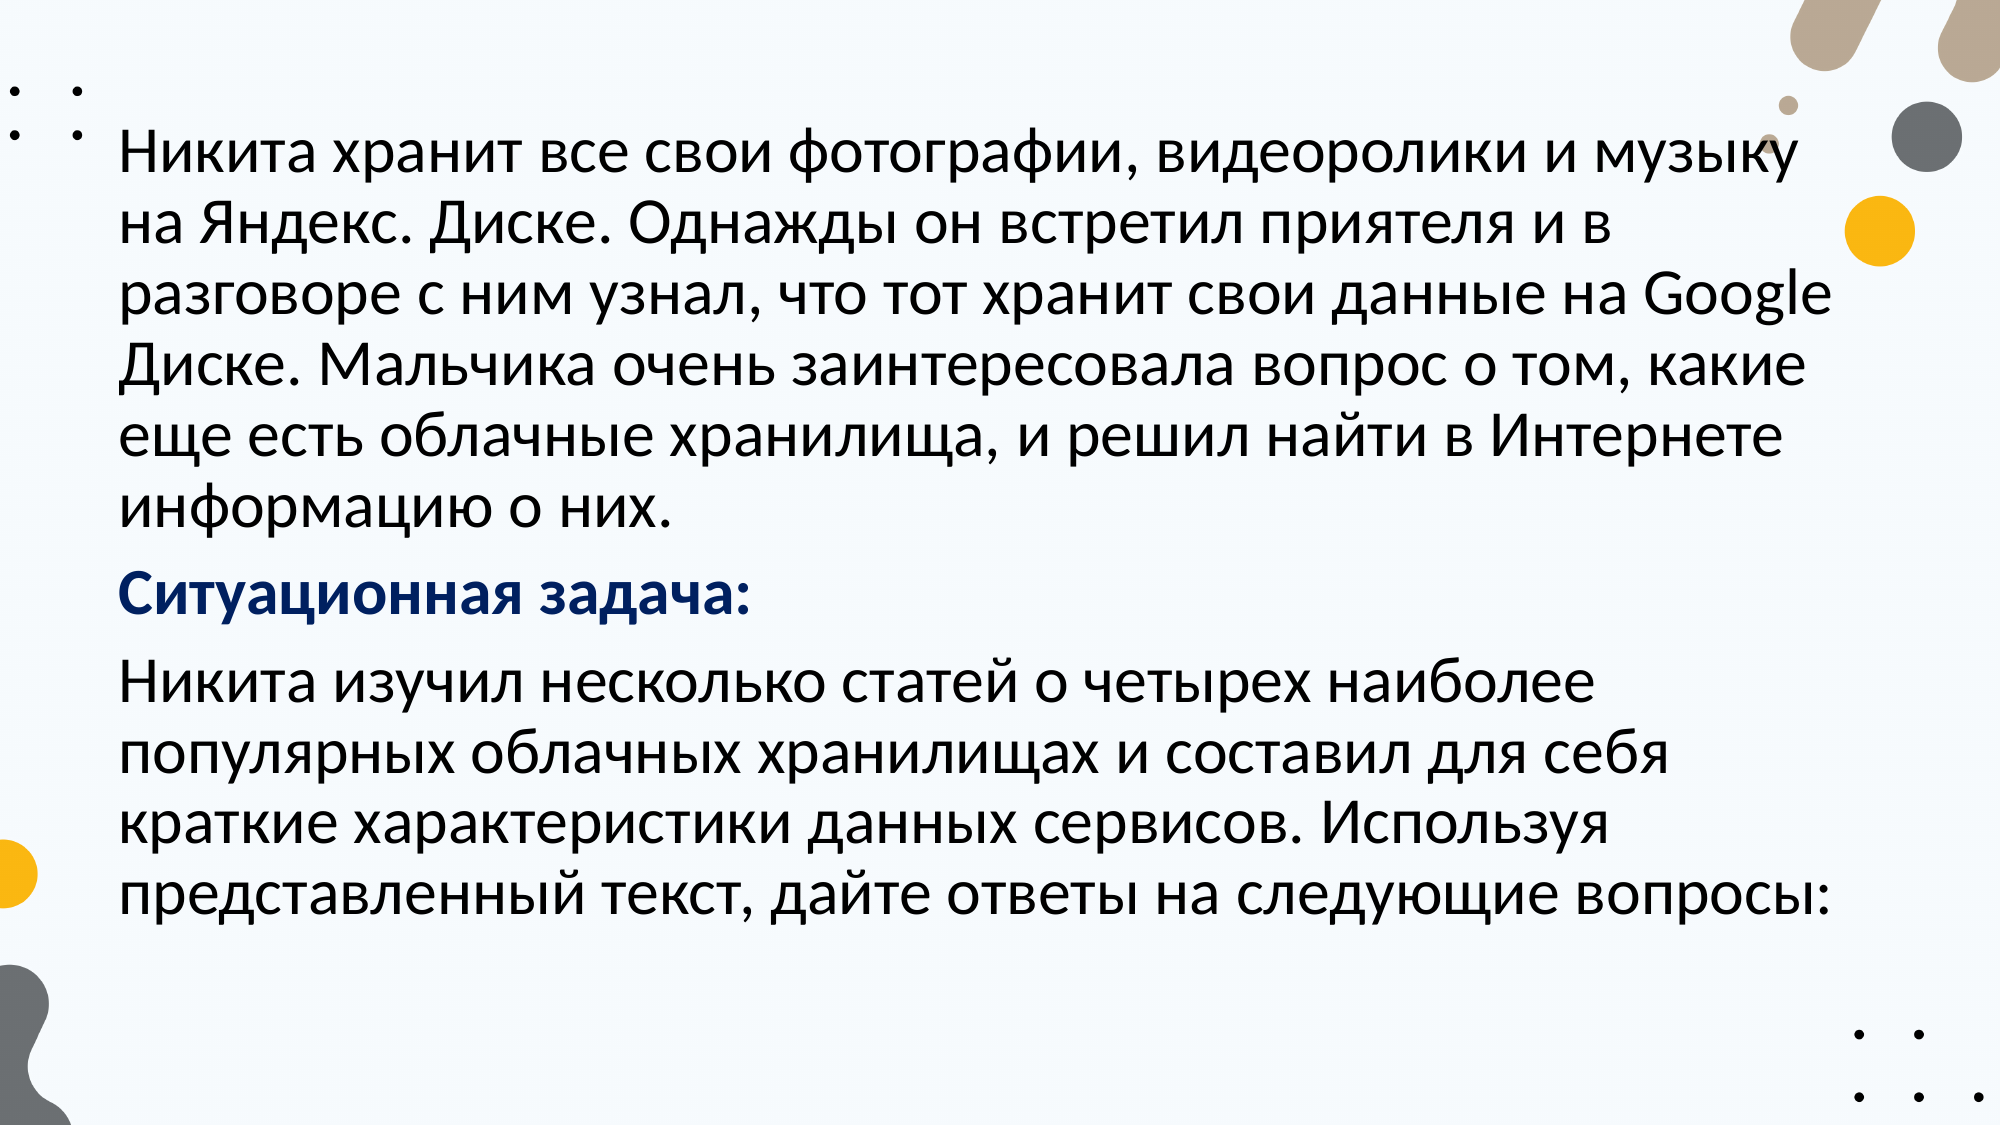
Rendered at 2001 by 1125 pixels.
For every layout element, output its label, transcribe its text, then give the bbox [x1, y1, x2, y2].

picture [0, 0, 2000, 1125]
list Никита хранит все свои фотографии, видеоролики и музыку на Яндекс. Диске. Однажды он встретил приятеля и в разговоре с ним узнал, что тот хранит свои данные на Google Диске. Мальчика очень заинтересовала вопрос о том, какие еще есть облачные хранилища, и решил найти в Интернете информацию о них. Ситуационная задача: Никита изучил несколько статей о четырех наиболее популярных облачных хранилищах и составил для себя краткие характеристики данных сервисов. Используя представленный текст, дайте ответы на следующие вопросы: [103, 108, 1863, 1014]
